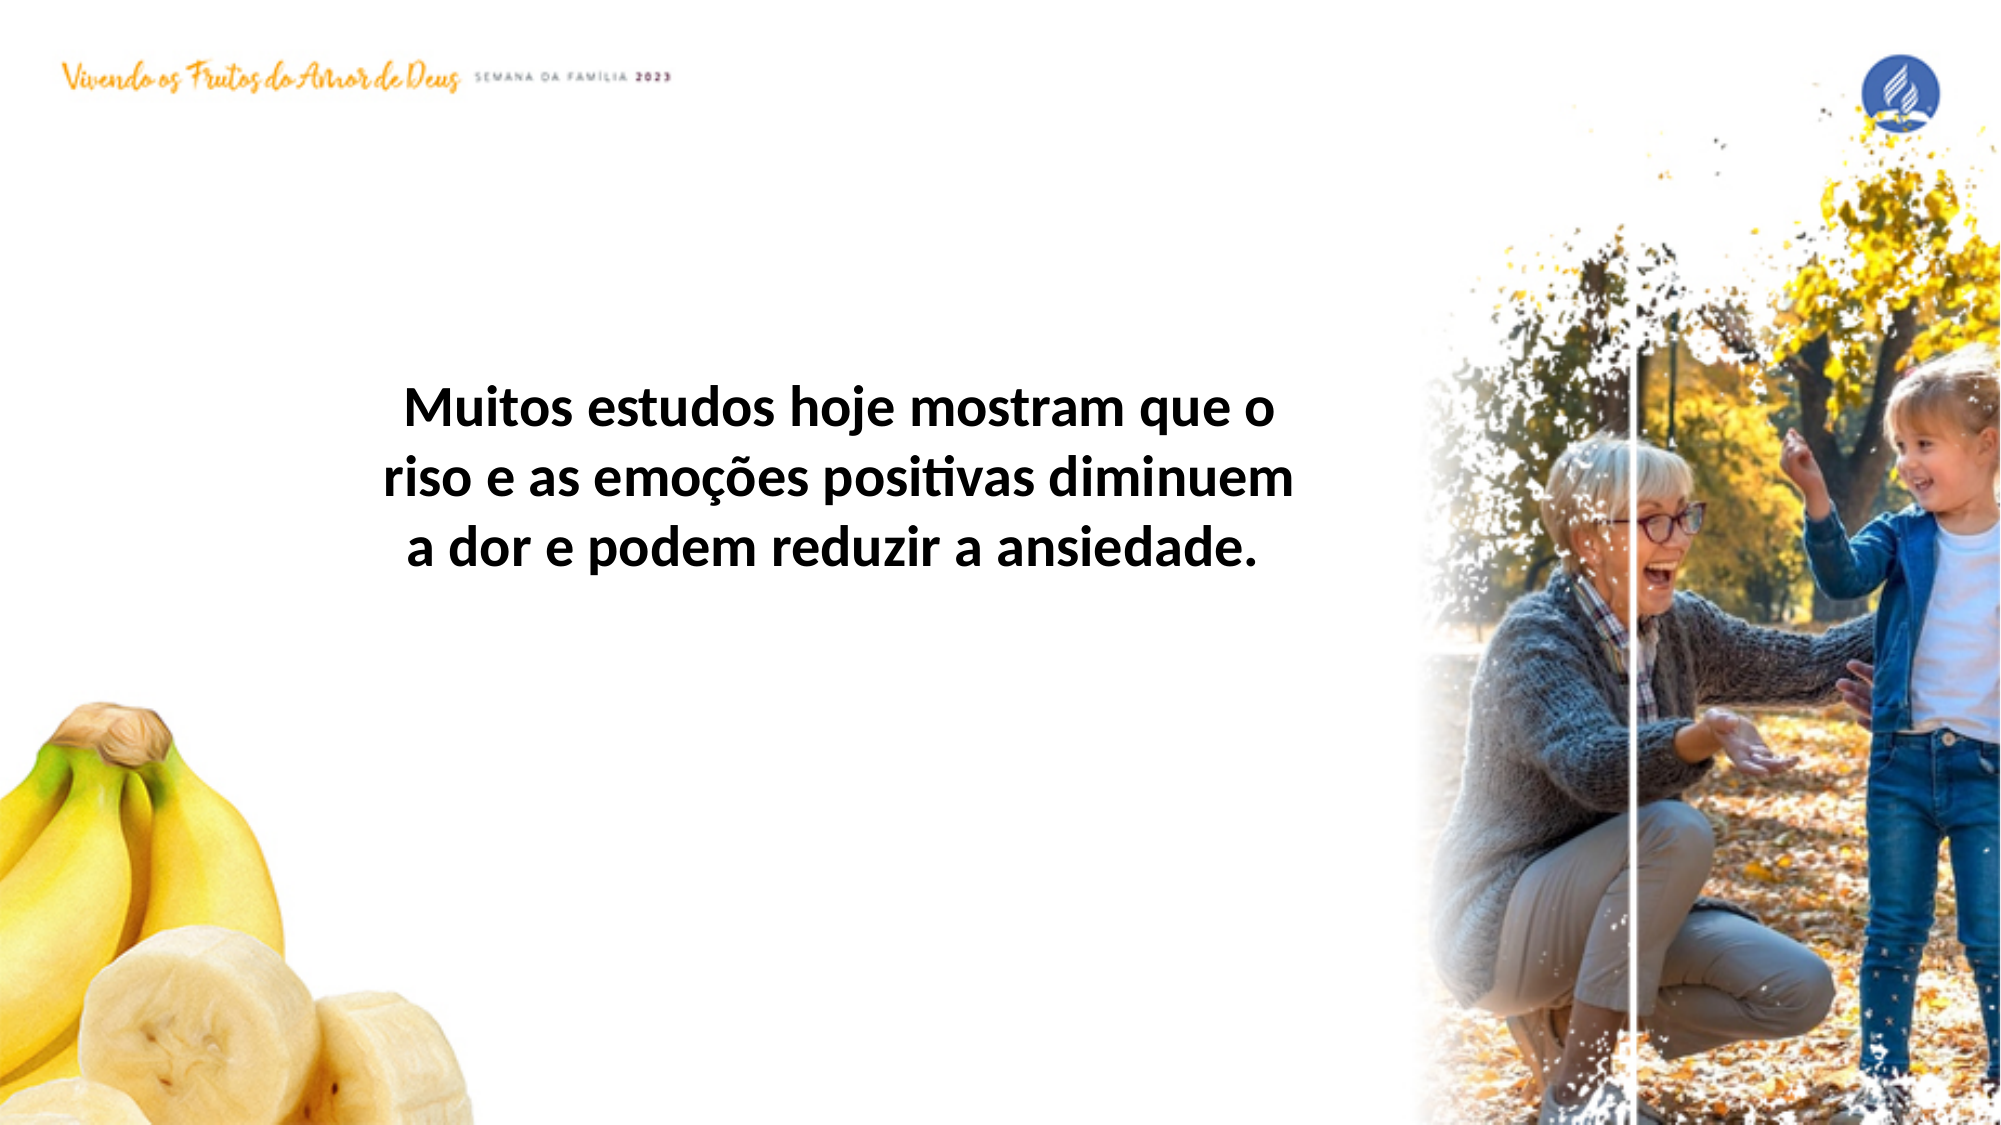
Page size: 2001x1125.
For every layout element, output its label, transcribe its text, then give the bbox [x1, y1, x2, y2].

text_box Muitos estudos hoje mostram que o riso e as emoções positivas diminuem a dor e podem reduzir a ansiedade. [362, 361, 1318, 586]
picture [0, 0, 2001, 1125]
